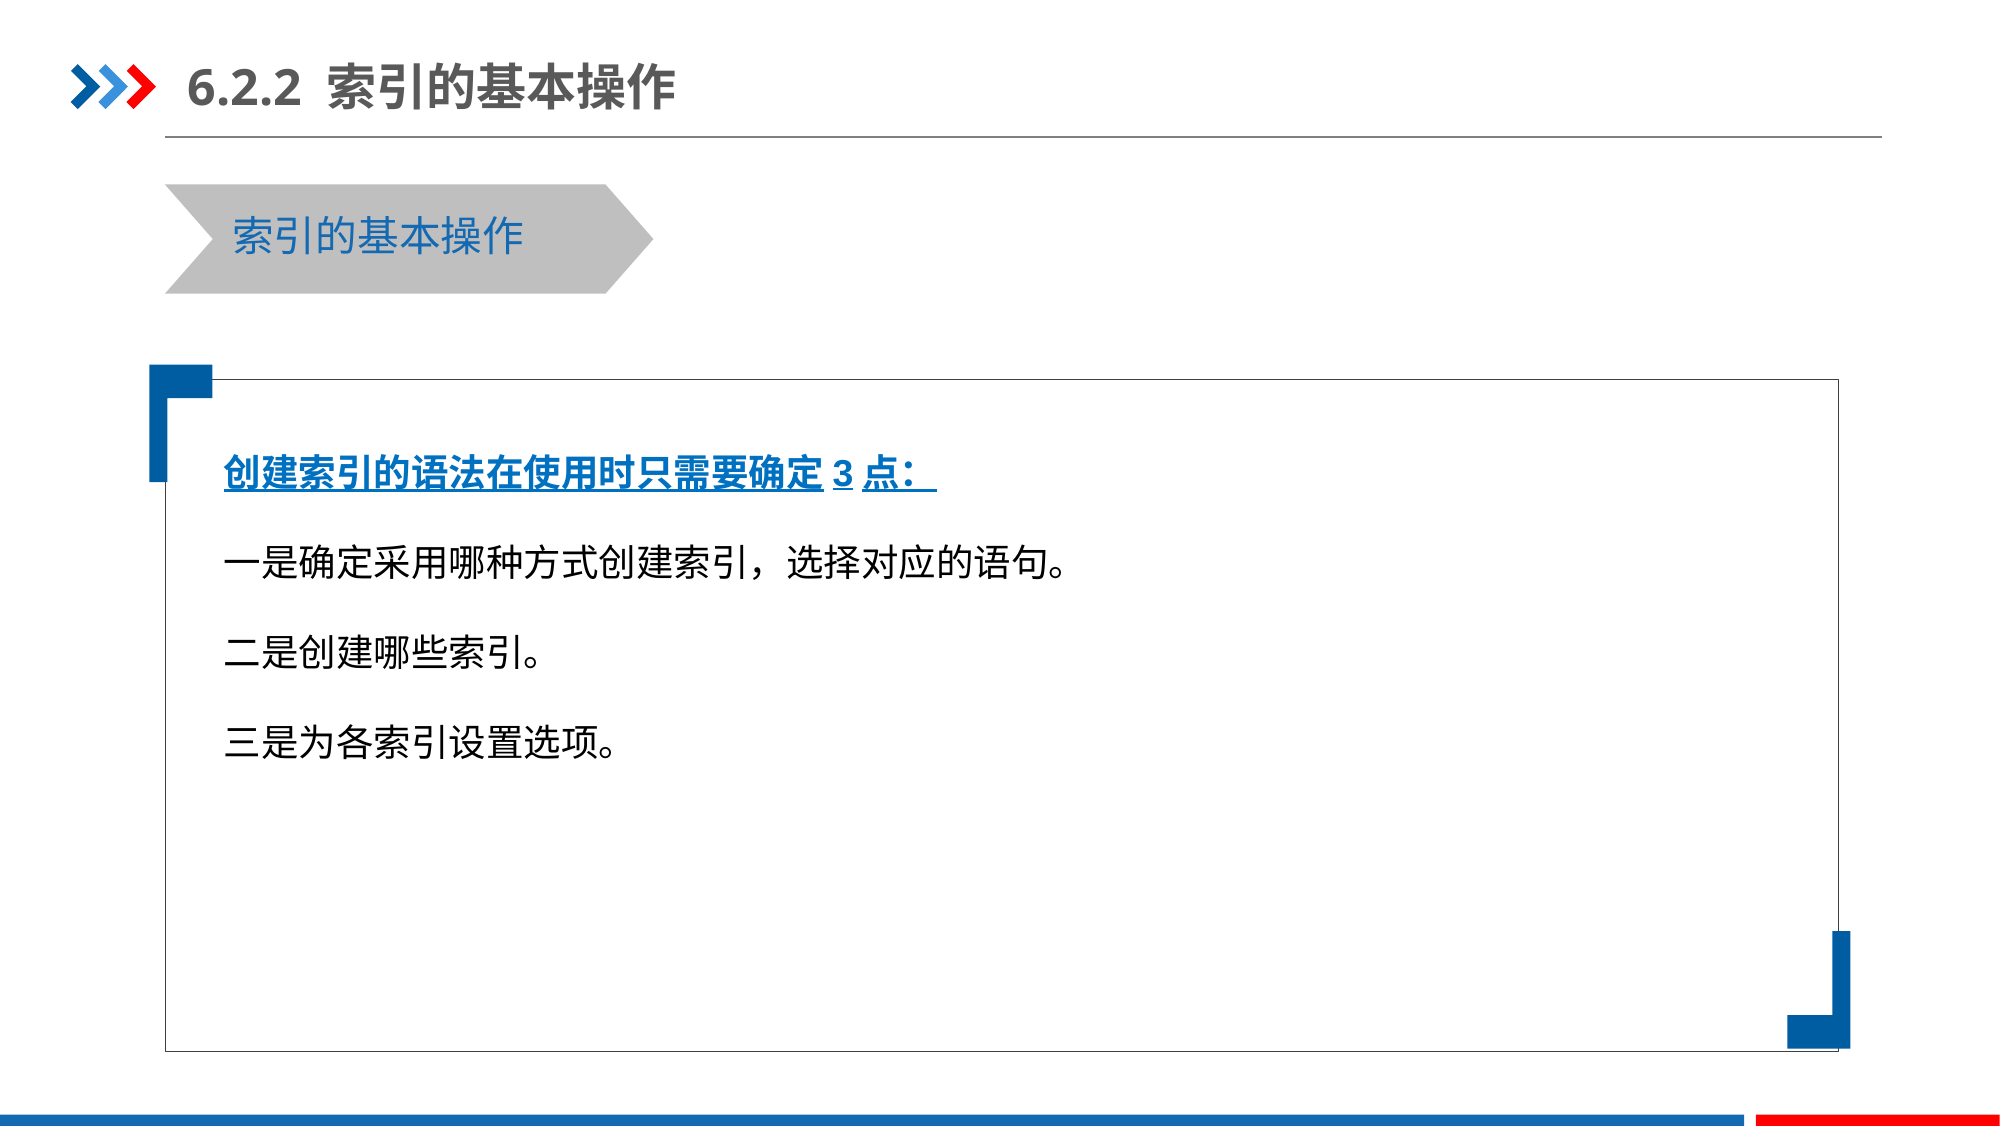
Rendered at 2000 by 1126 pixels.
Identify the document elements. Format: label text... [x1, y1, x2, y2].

text_box 6.2.2 索引的基本操作 [187, 43, 827, 127]
text_box 索引的基本操作 [217, 202, 539, 317]
text_box [147, 363, 215, 484]
text_box [1785, 929, 1852, 1051]
text_box [163, 378, 1841, 1053]
text_box [164, 184, 654, 294]
